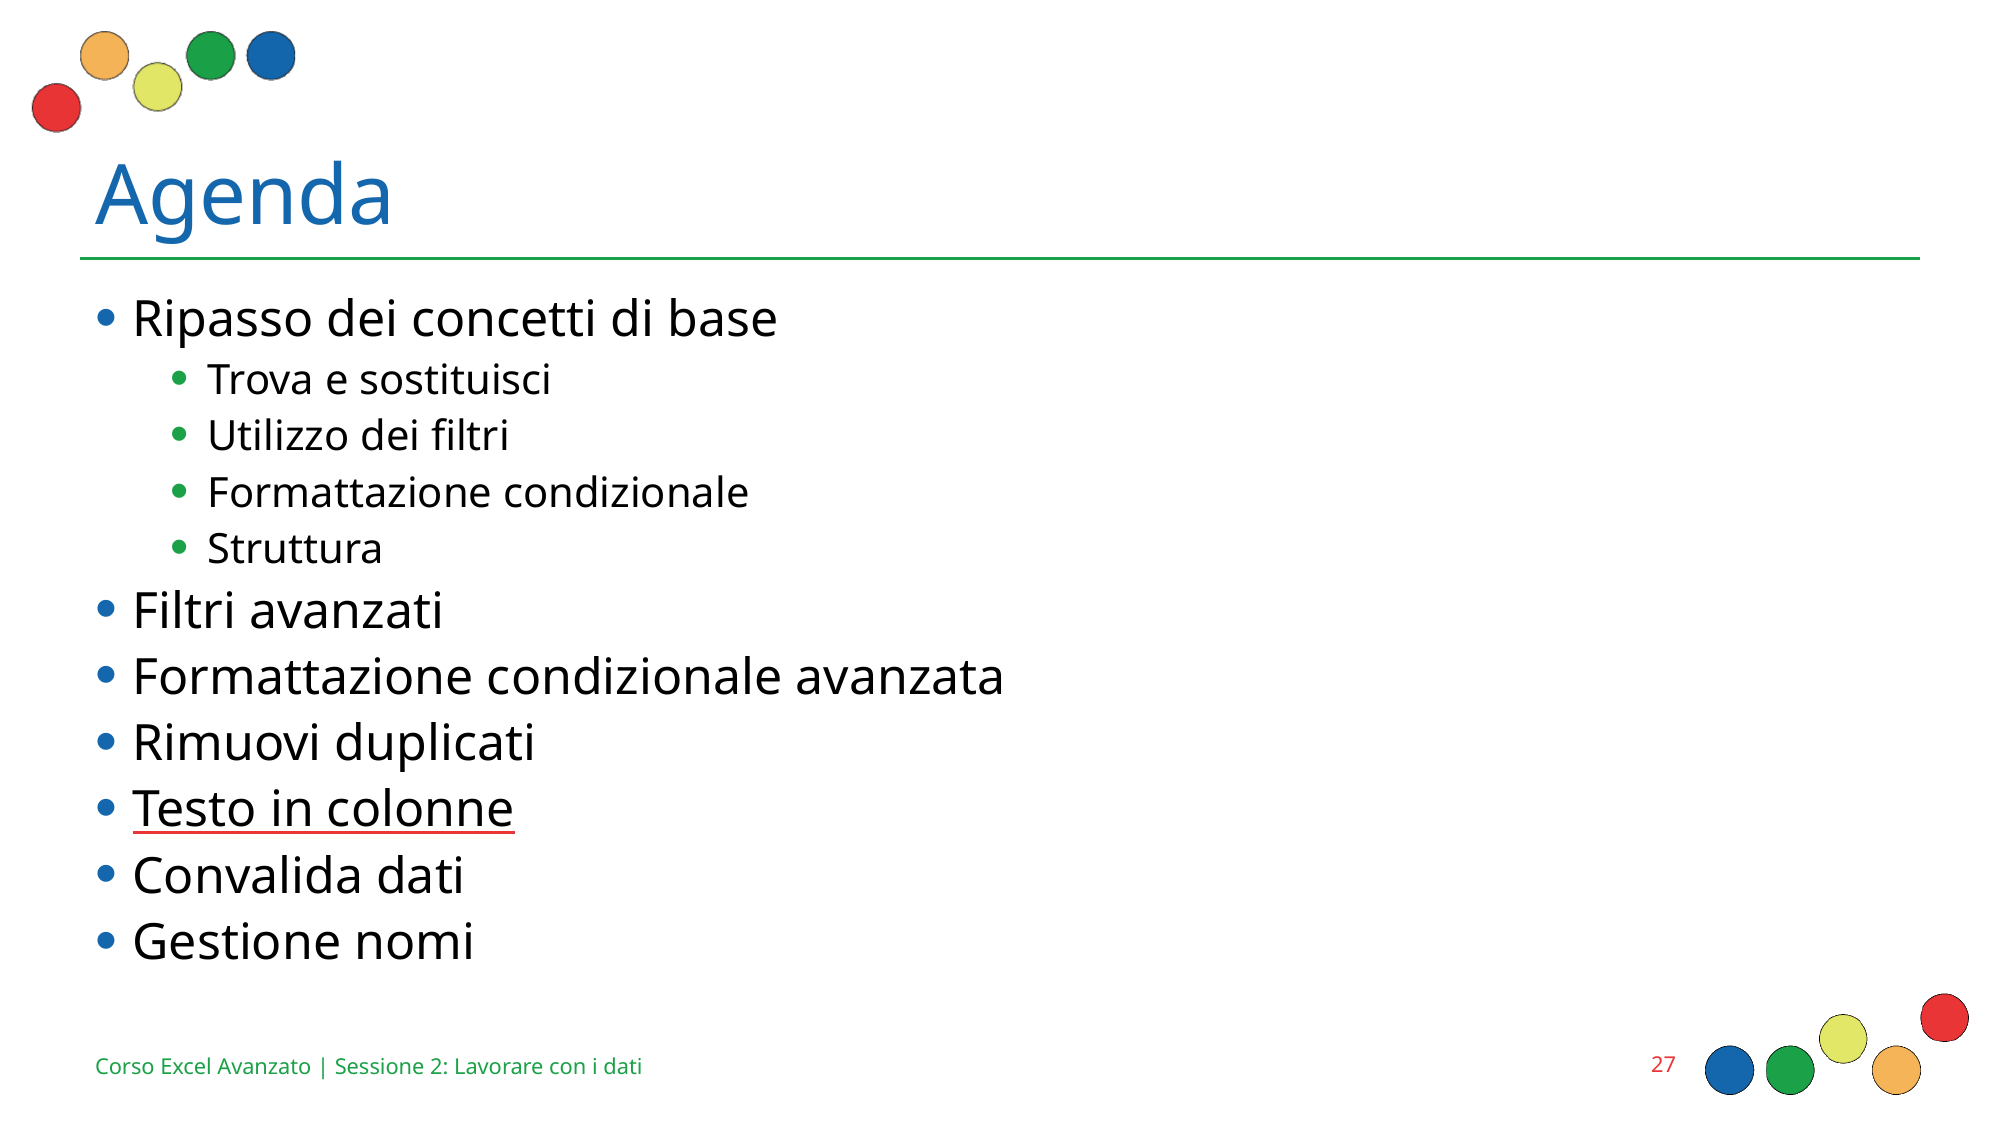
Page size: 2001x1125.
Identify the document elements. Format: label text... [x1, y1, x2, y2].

picture [1704, 990, 1971, 1096]
title Agenda [80, 123, 1920, 259]
footer Corso Excel Avanzato | Sessione 2: Lavorare con i dati [80, 1035, 1571, 1096]
list Ripasso dei concetti di base Trova e sostituisci Utilizzo dei filtri Formattazione condizionale Struttura Filtri avanzati Formattazione condizionale avanzata Rimuovi duplicati Testo in colonne Convalida dati Gestione nomi [80, 278, 1920, 1011]
slide_number 27 [1583, 1035, 1692, 1096]
picture [29, 30, 295, 135]
